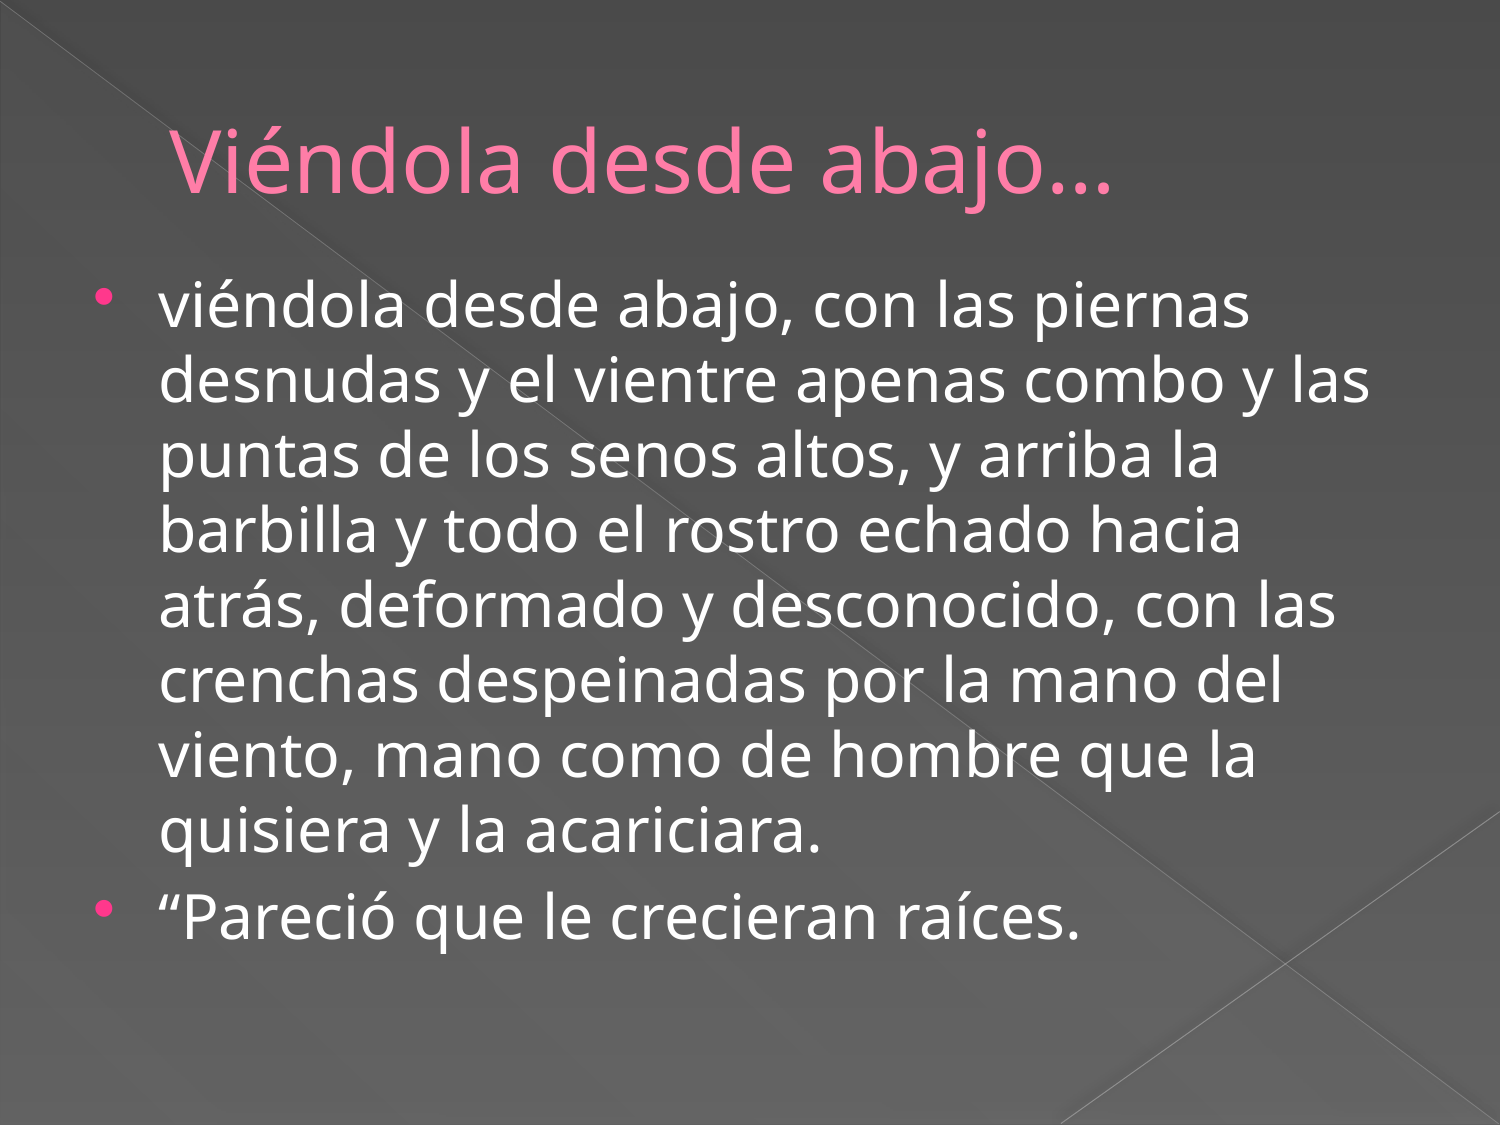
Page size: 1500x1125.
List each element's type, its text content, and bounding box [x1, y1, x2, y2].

title Viéndola desde abajo… [75, 43, 1425, 274]
list viéndola desde abajo, con las piernas desnudas y el vientre apenas combo y las puntas de los senos altos, y arriba la barbilla y todo el rostro echado hacia atrás, deformado y desconocido, con las crenchas despeinadas por la mano del viento, mano como de hombre que la quisiera y la acariciara. “Pareció que le crecieran raíces. [70, 257, 1421, 1008]
